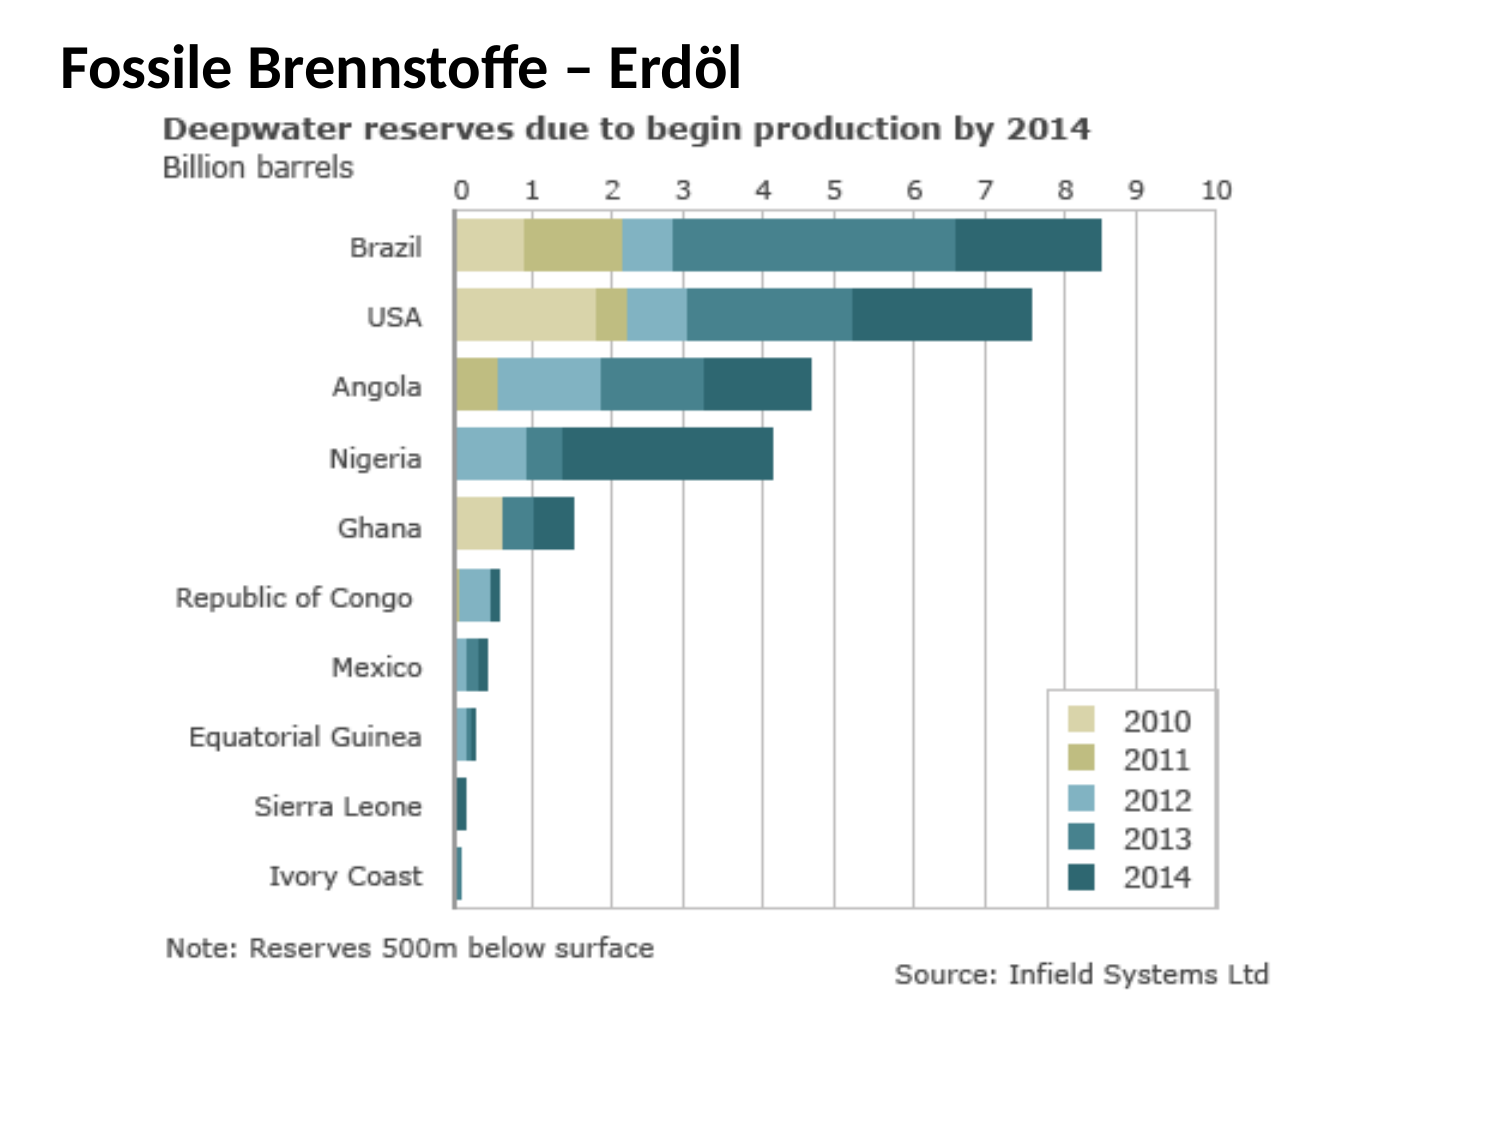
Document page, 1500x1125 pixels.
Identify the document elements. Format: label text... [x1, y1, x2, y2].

picture [158, 108, 1276, 999]
text_box Fossile Brennstoffe – Erdöl [45, 18, 1500, 109]
